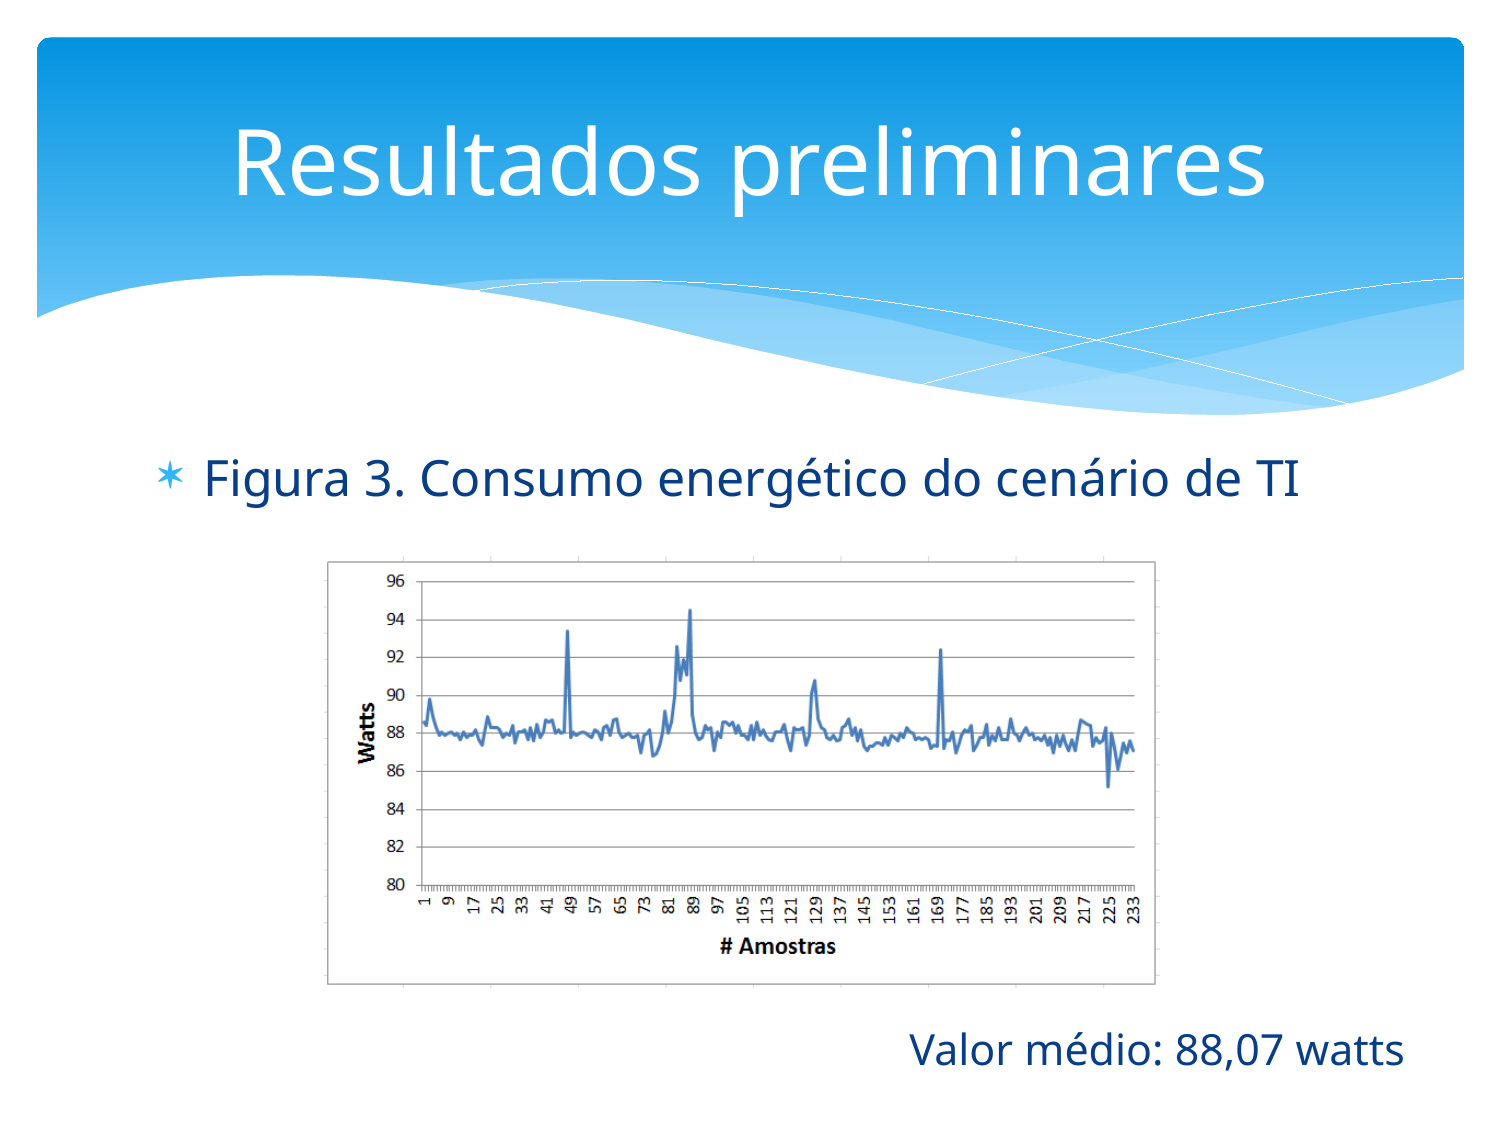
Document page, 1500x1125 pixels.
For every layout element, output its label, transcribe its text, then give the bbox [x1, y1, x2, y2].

list Figura 3. Consumo energético do cenário de TI [143, 438, 1359, 1005]
title Resultados preliminares [75, 55, 1425, 261]
picture [324, 556, 1161, 988]
text_box Valor médio: 88,07 watts [894, 1014, 1426, 1093]
